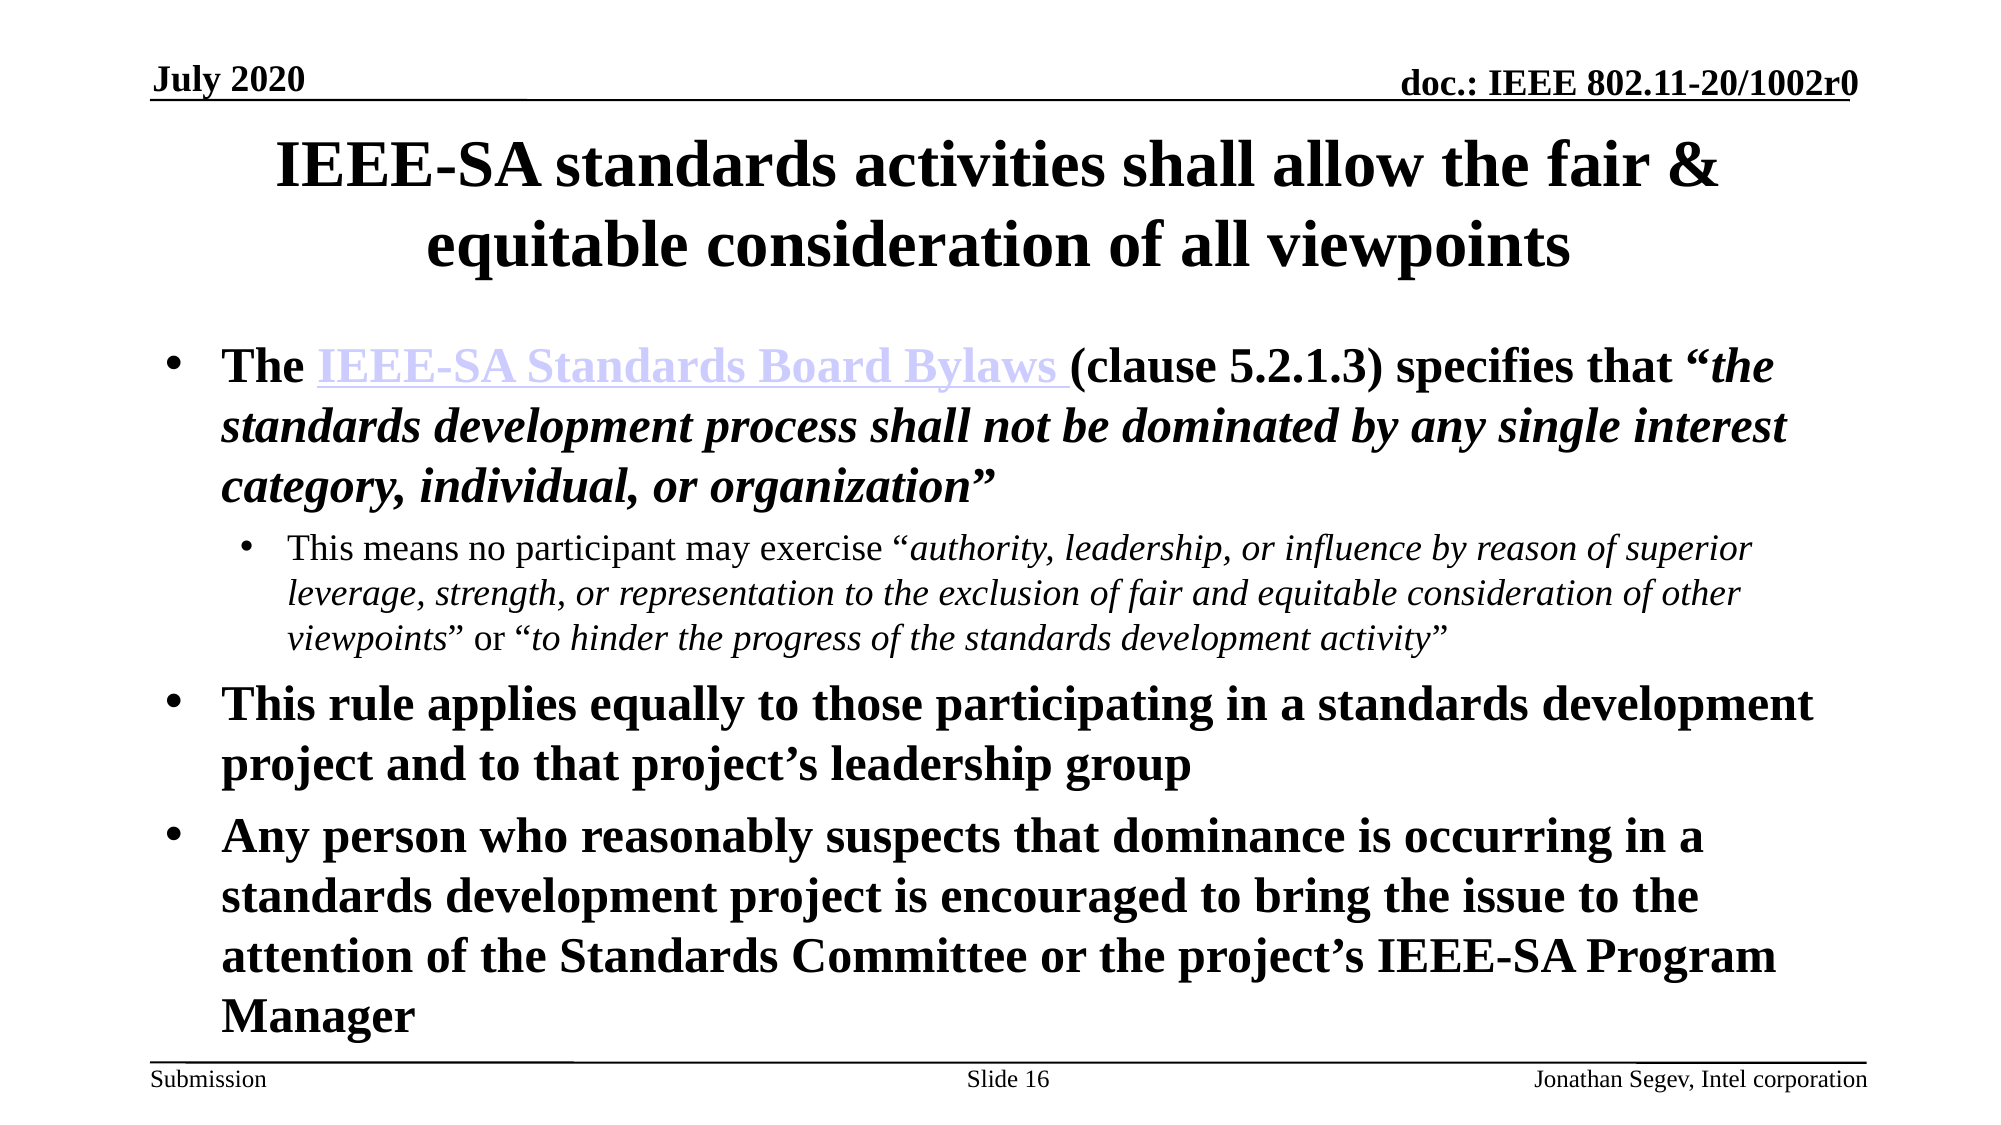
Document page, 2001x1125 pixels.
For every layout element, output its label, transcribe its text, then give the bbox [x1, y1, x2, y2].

list The IEEE-SA Standards Board Bylaws (clause 5.2.1.3) specifies that “the standards development process shall not be dominated by any single interest category, individual, or organization” This means no participant may exercise “authority, leadership, or influence by reason of superior leverage, strength, or representation to the exclusion of fair and equitable consideration of other viewpoints” or “to hinder the progress of the standards development activity” This rule applies equally to those participating in a standards development project and to that project’s leadership group Any person who reasonably suspects that dominance is occurring in a standards development project is encouraged to bring the issue to the attention of the Standards Committee or the project’s IEEE-SA Program Manager [149, 324, 1850, 1000]
title IEEE-SA standards activities shall allow the fair & equitable consideration of all viewpoints [149, 112, 1850, 288]
footer Jonathan Segev, Intel corporation [1171, 1061, 1869, 1093]
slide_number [152, 54, 563, 100]
slide_number Slide 16 [950, 1061, 1067, 1123]
